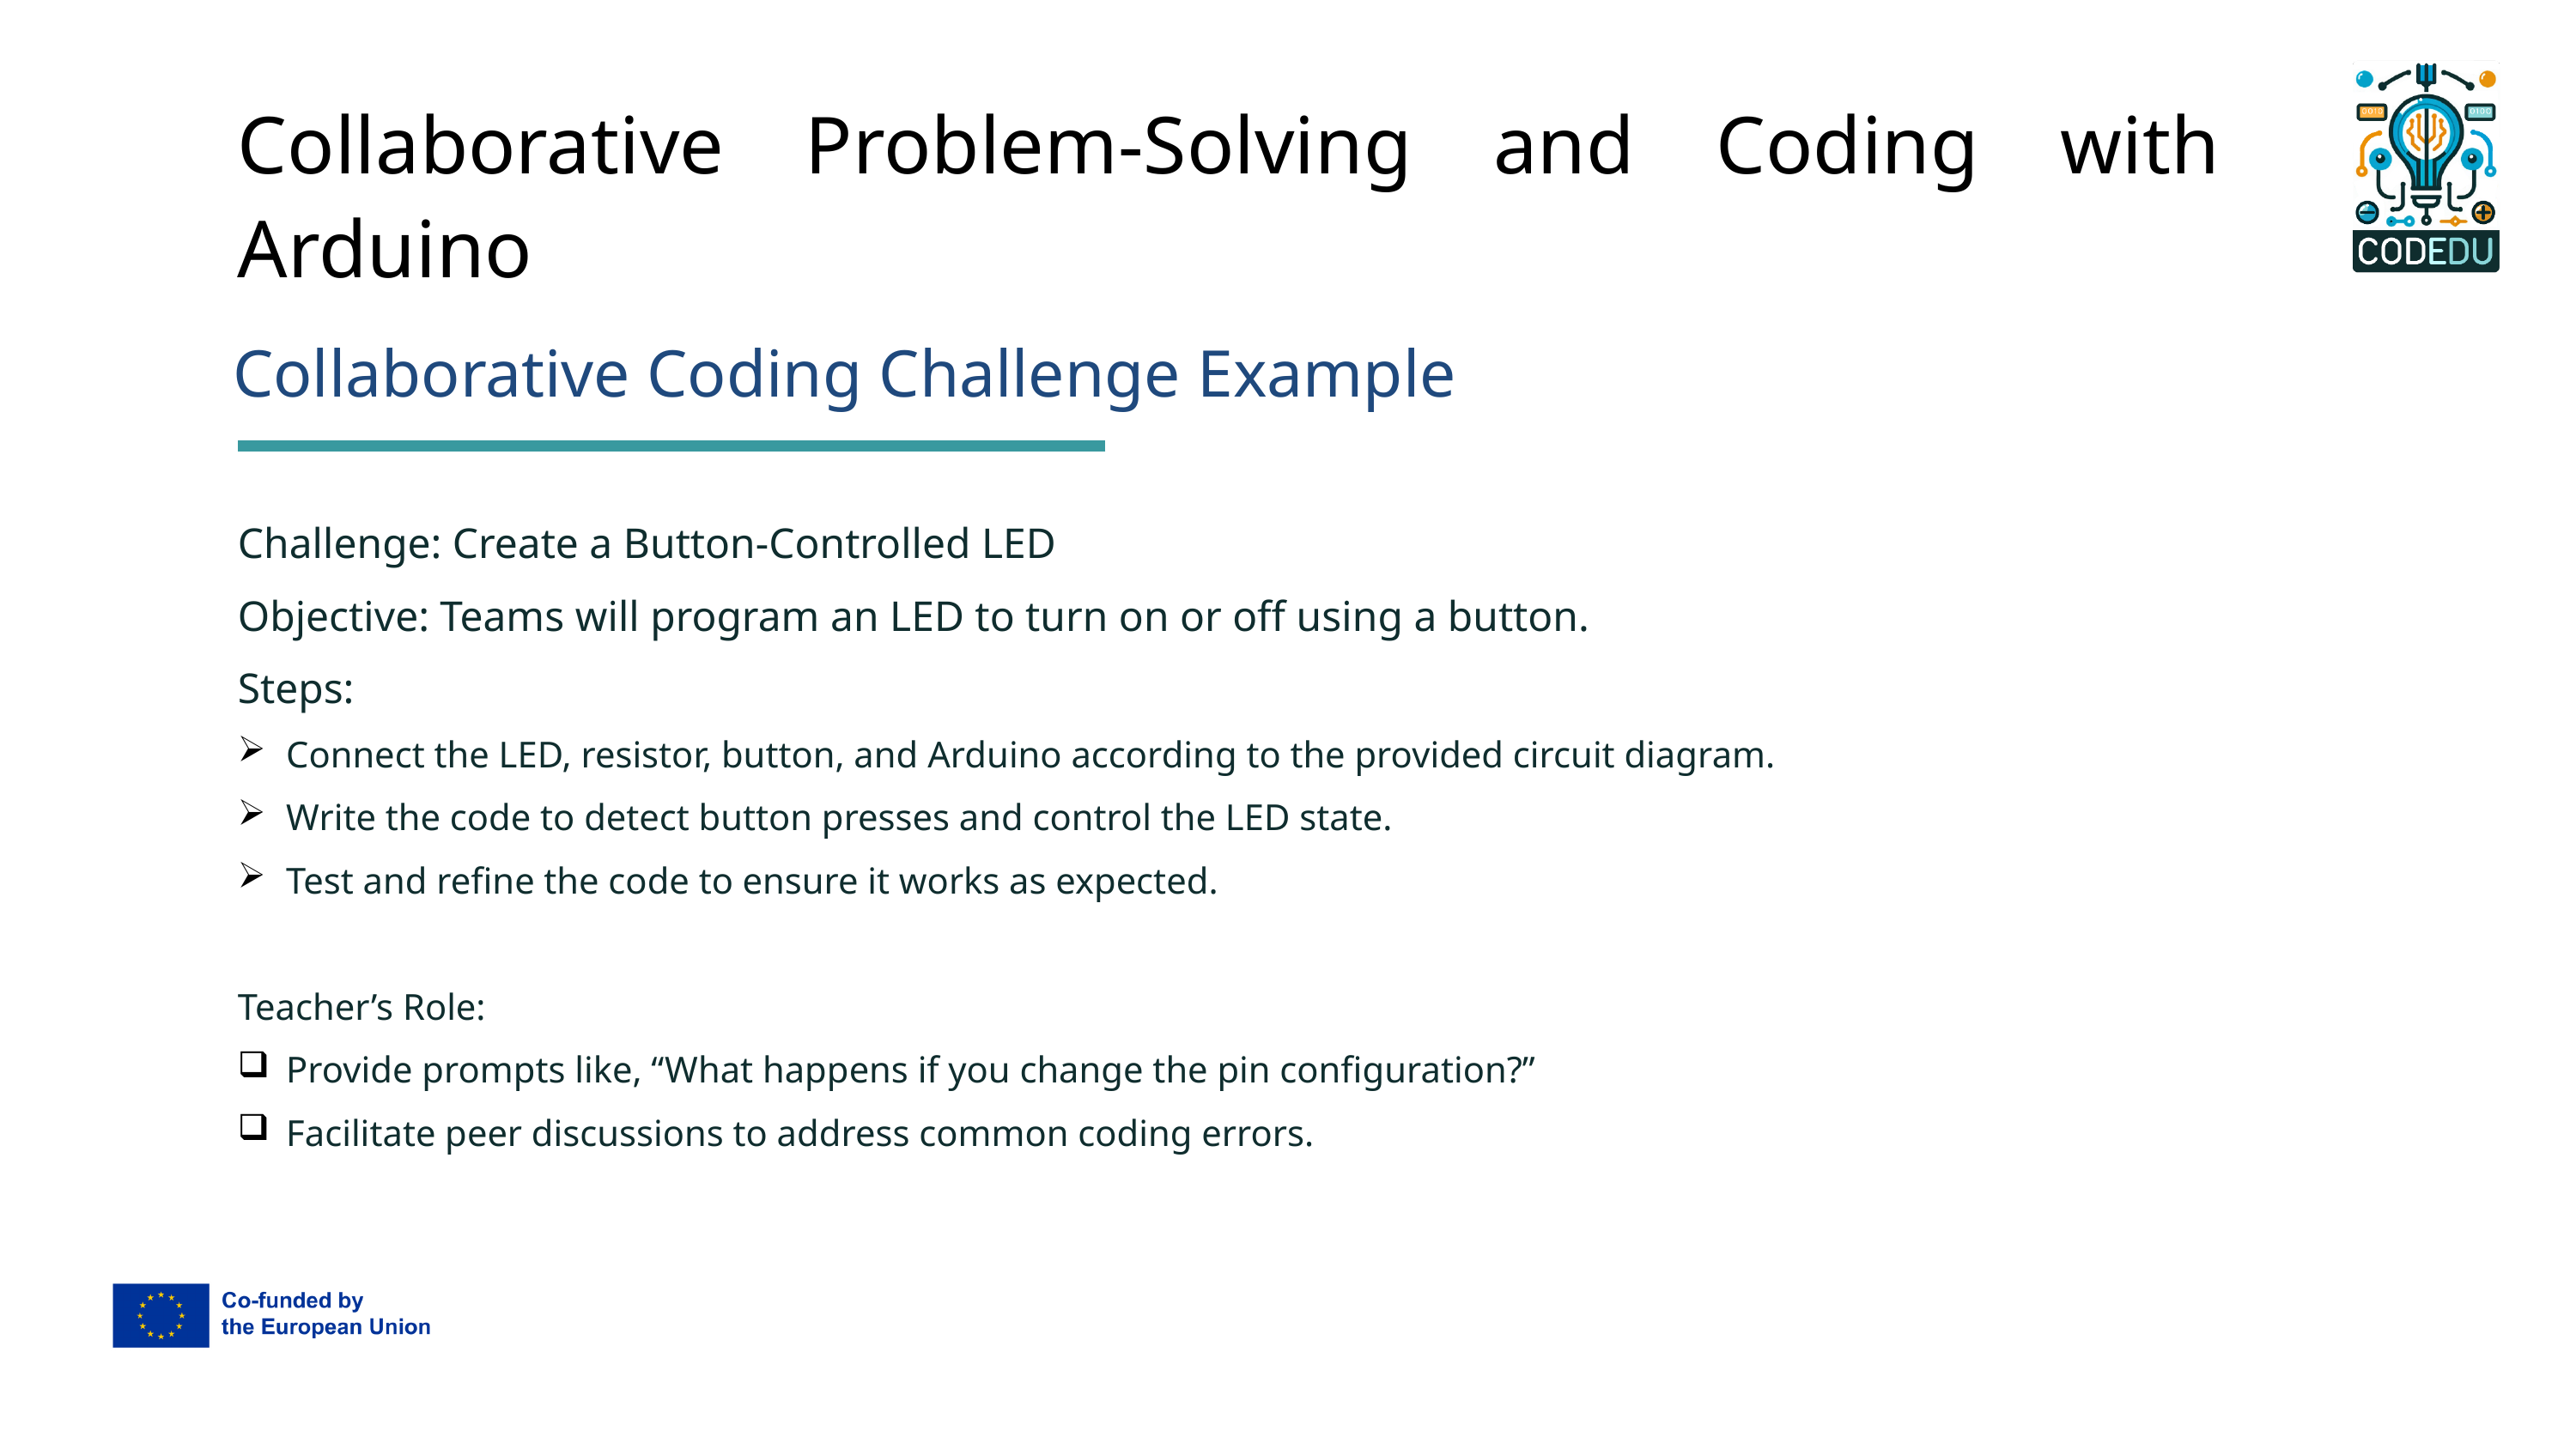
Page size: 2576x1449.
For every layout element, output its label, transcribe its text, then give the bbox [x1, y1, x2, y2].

text_box [107, 1278, 443, 1353]
text_box Challenge: Create a Button-Controlled LED Objective: Teams will program an LED to turn on or off using a button. Steps: Connect the LED, resistor, button, and Arduino according to the provided circuit diagram. Write the code to detect button presses and control the LED state. Test and refine the code to ensure it works as expected. Teacher’s Role: Provide prompts like, “What happens if you change the pin configuration?” Facilitate peer discussions to address common coding errors. [237, 724, 2382, 1154]
text_box Collaborative Problem-Solving and Coding with Arduino [237, 85, 2217, 294]
text_box Challenge: Create a Button-Controlled LED Objective: Teams will program an LED to turn on or off using a button. Steps: Connect the LED, resistor, button, and Arduino according to the provided circuit diagram. Write the code to detect button presses and control the LED state. Test and refine the code to ensure it works as expected. Teacher’s Role: Provide prompts like, “What happens if you change the pin configuration?” Facilitate peer discussions to address common coding errors. [237, 494, 2382, 724]
picture [2221, 0, 2576, 395]
text_box Collaborative Coding Challenge Example [233, 296, 2387, 410]
